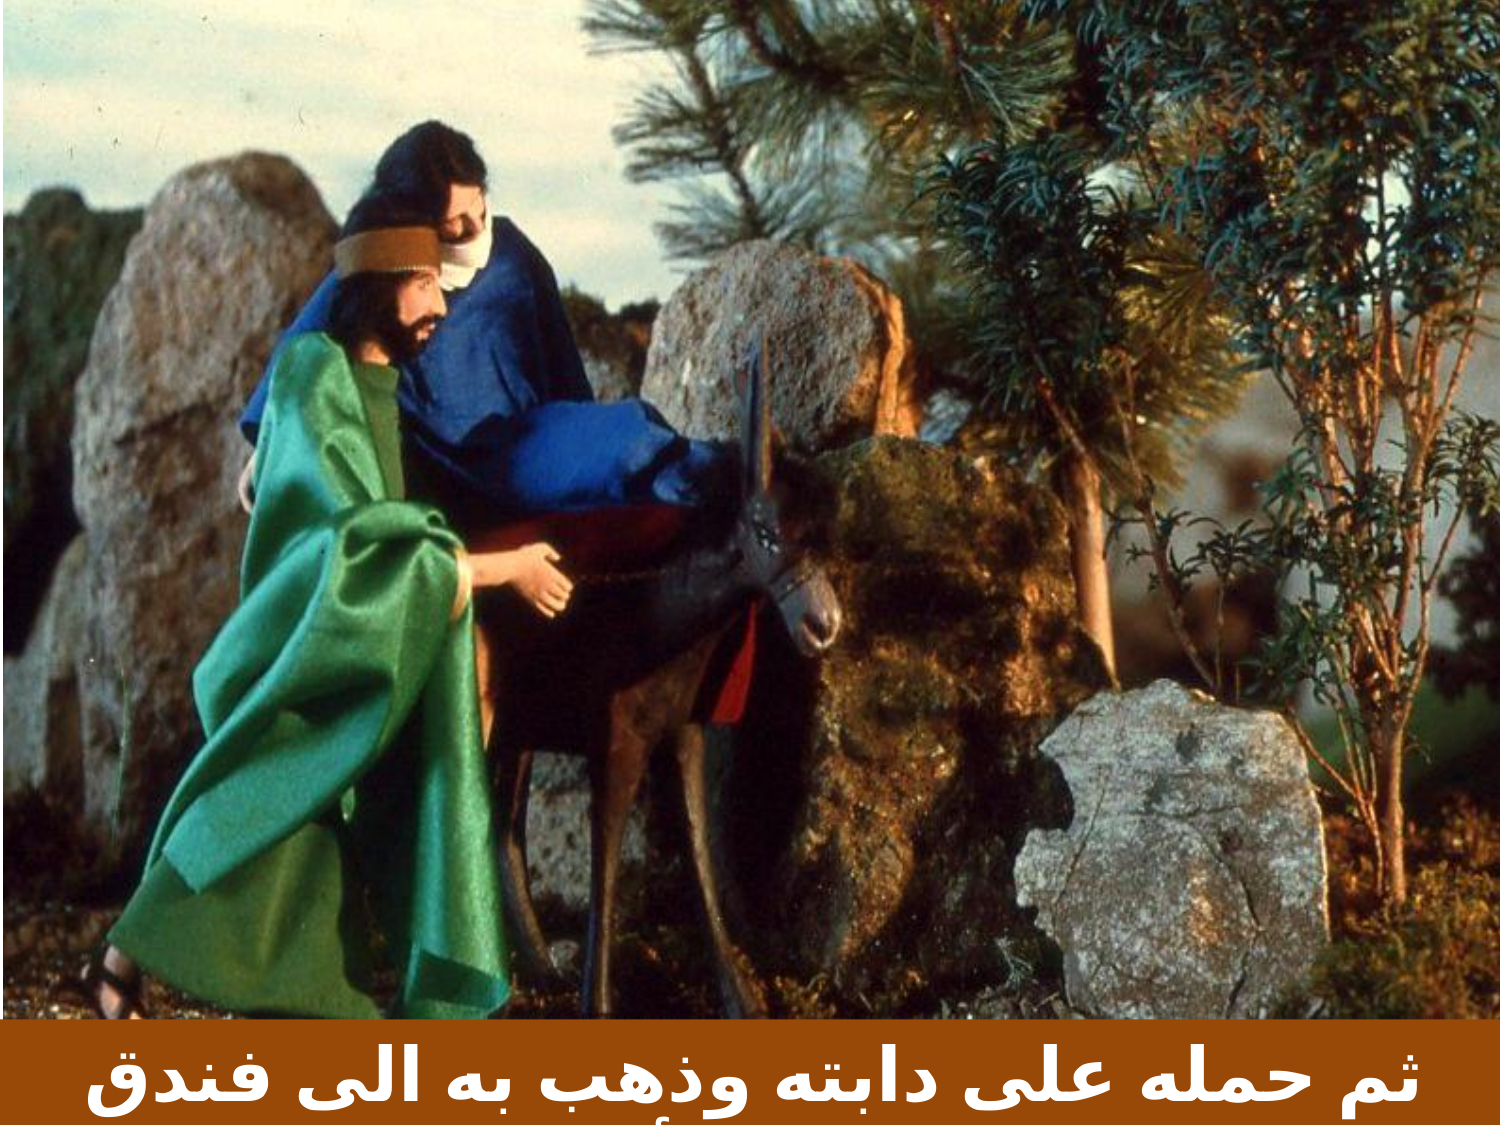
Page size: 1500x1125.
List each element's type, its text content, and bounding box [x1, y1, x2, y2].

text_box ثم حمله على دابته وذهب به الى فندق واعتنى بأمره [0, 1026, 1500, 1125]
picture [2, 0, 1500, 1020]
